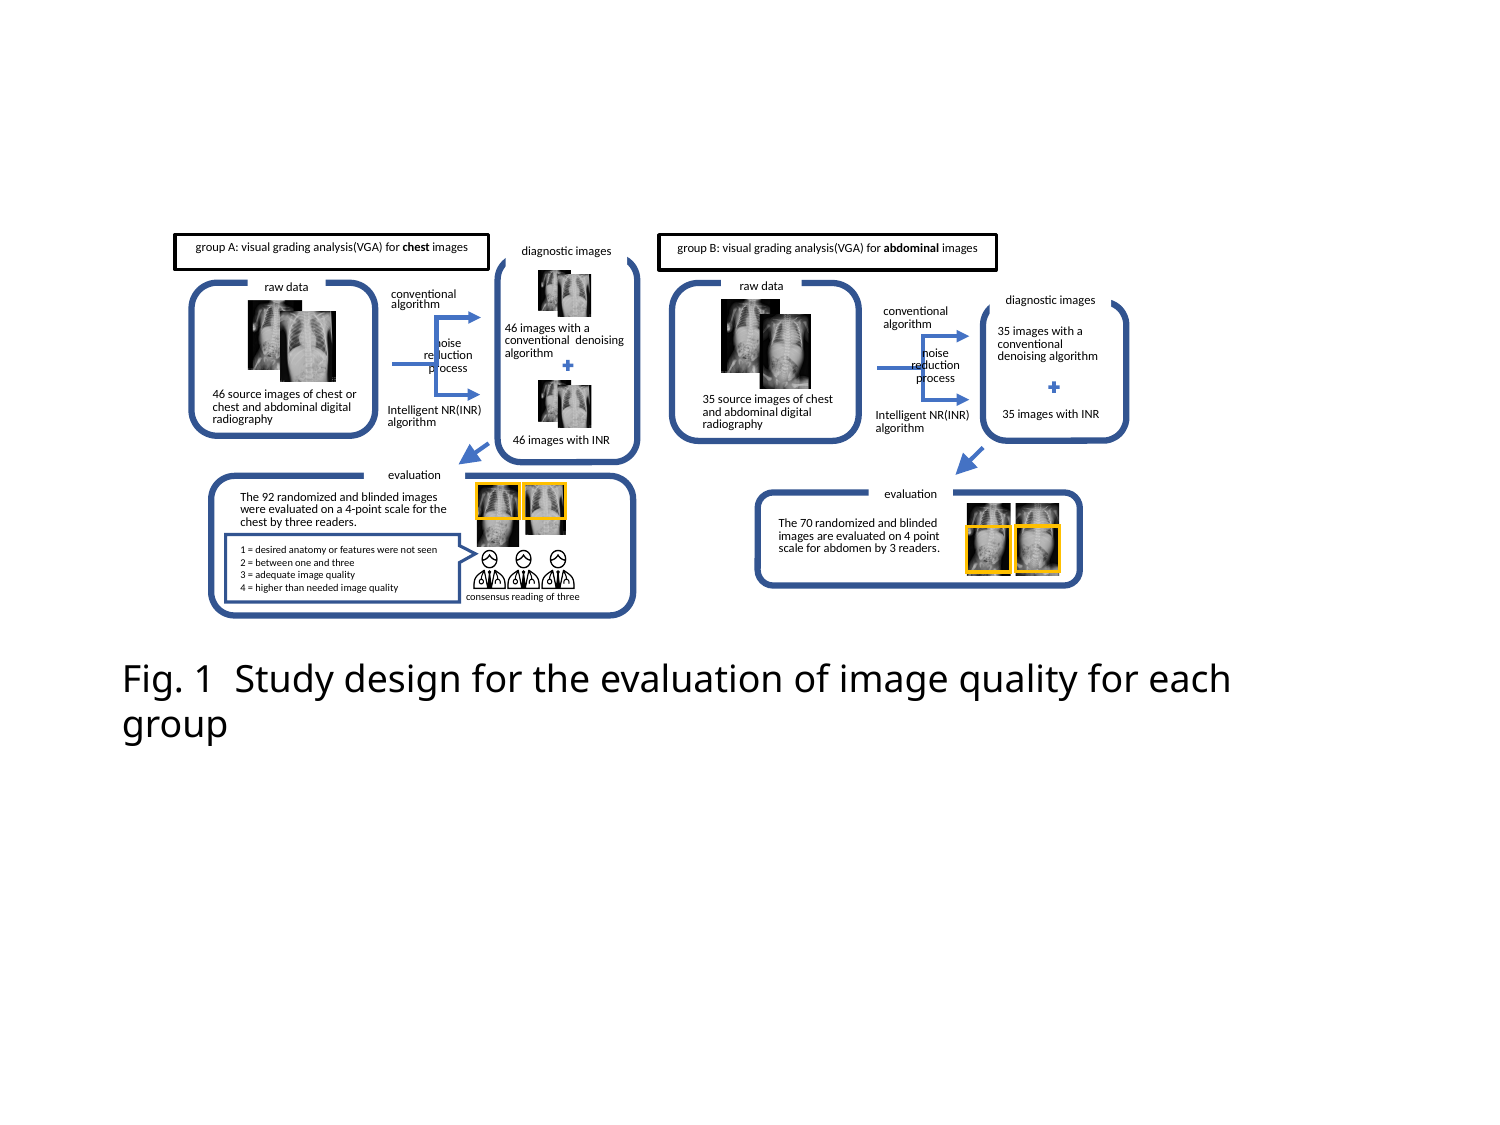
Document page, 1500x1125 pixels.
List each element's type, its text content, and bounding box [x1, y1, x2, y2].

picture [538, 379, 592, 428]
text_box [658, 234, 1127, 586]
text_box Fig. 1 Study design for the evaluation of image quality for each group [106, 647, 1308, 753]
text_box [174, 234, 646, 620]
